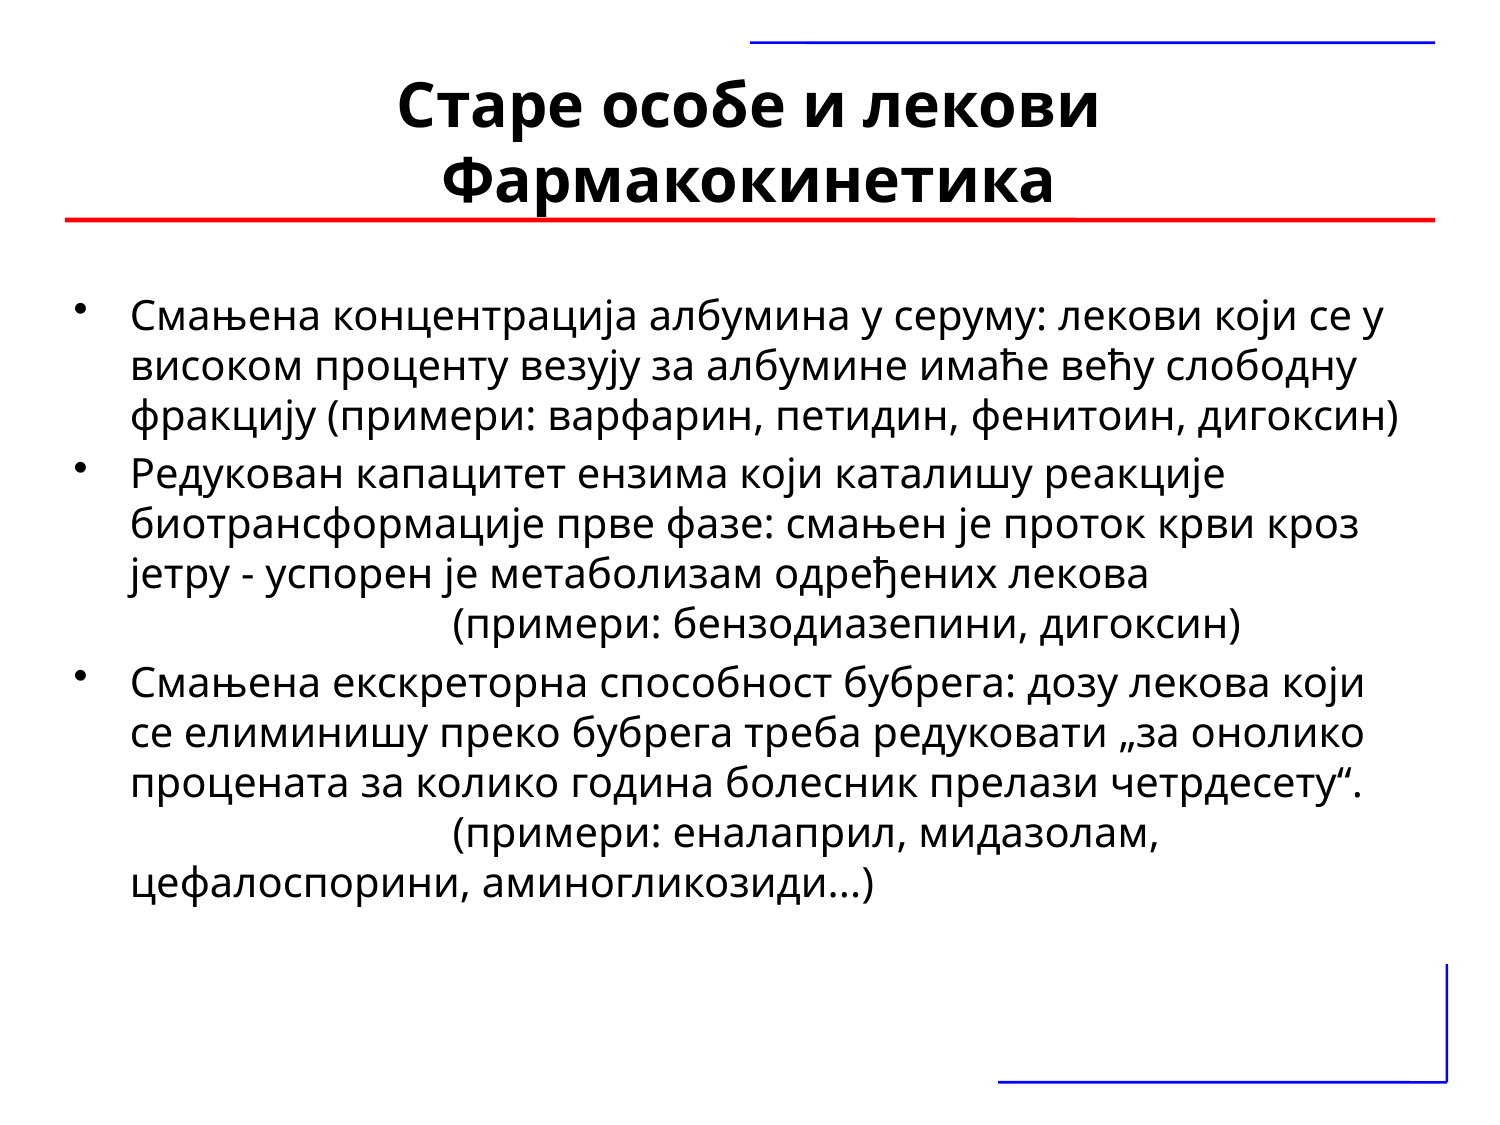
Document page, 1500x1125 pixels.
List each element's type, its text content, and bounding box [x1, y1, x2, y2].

text_box Старе особе и лекови Фармакокинетика [75, 58, 1424, 223]
list Смањена концентрација албумина у серуму: лекови који се у високом проценту везују за албумине имаће већу слободну фракцију (примери: варфарин, петидин, фенитоин, дигоксин) Редукован капацитет ензима који каталишу реакције биотрансформације прве фазе: смањен је проток крви кроз јетру - успорен је метаболизам одређених лекова (примери: бензодиазепини, дигоксин) Смањена екскреторна способност бубрега: дозу лекова који се елиминишу преко бубрега треба редуковати „за онолико процената за колико година болесник прелази четрдесету“. (примери: еналаприл, мидазолам, цефалоспорини, аминогликозиди...) [58, 280, 1430, 1067]
